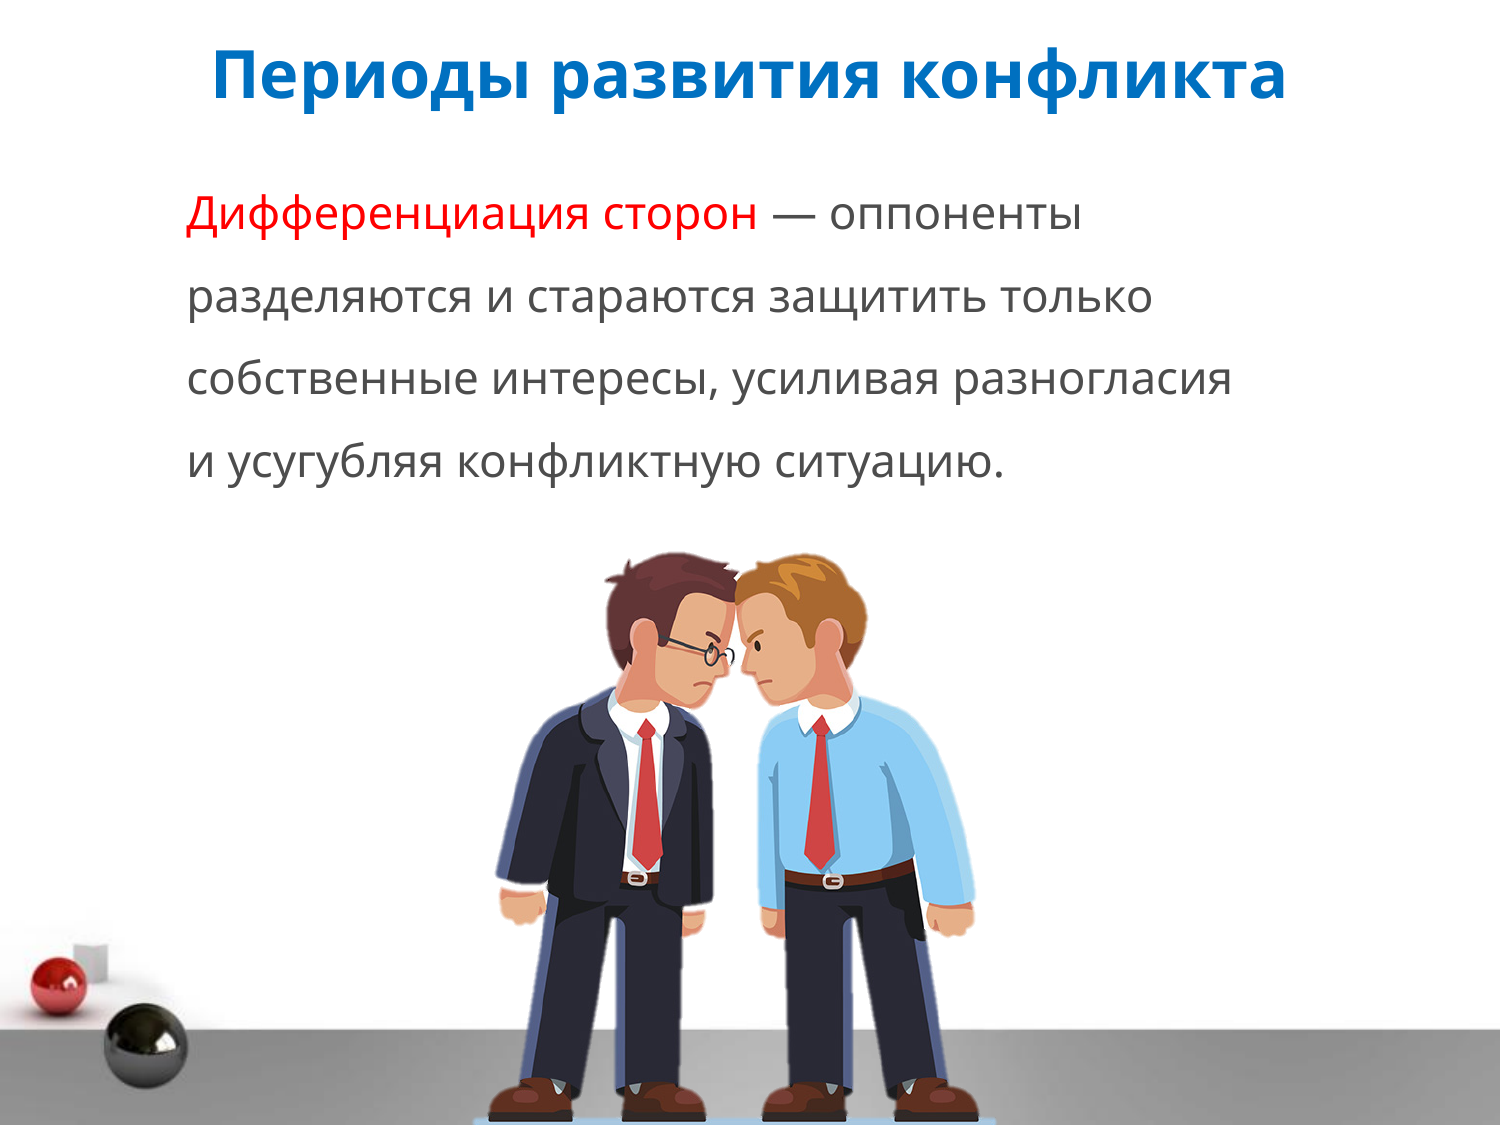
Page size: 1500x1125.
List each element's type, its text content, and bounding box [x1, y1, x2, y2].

list Дифференциация сторон — оппоненты разделяются и стараются защитить только собственные интересы, усиливая разногласия и усугубляя конфликтную ситуацию. [170, 148, 1282, 419]
title Периоды развития конфликта [76, 18, 1424, 126]
picture [0, 0, 1500, 1125]
